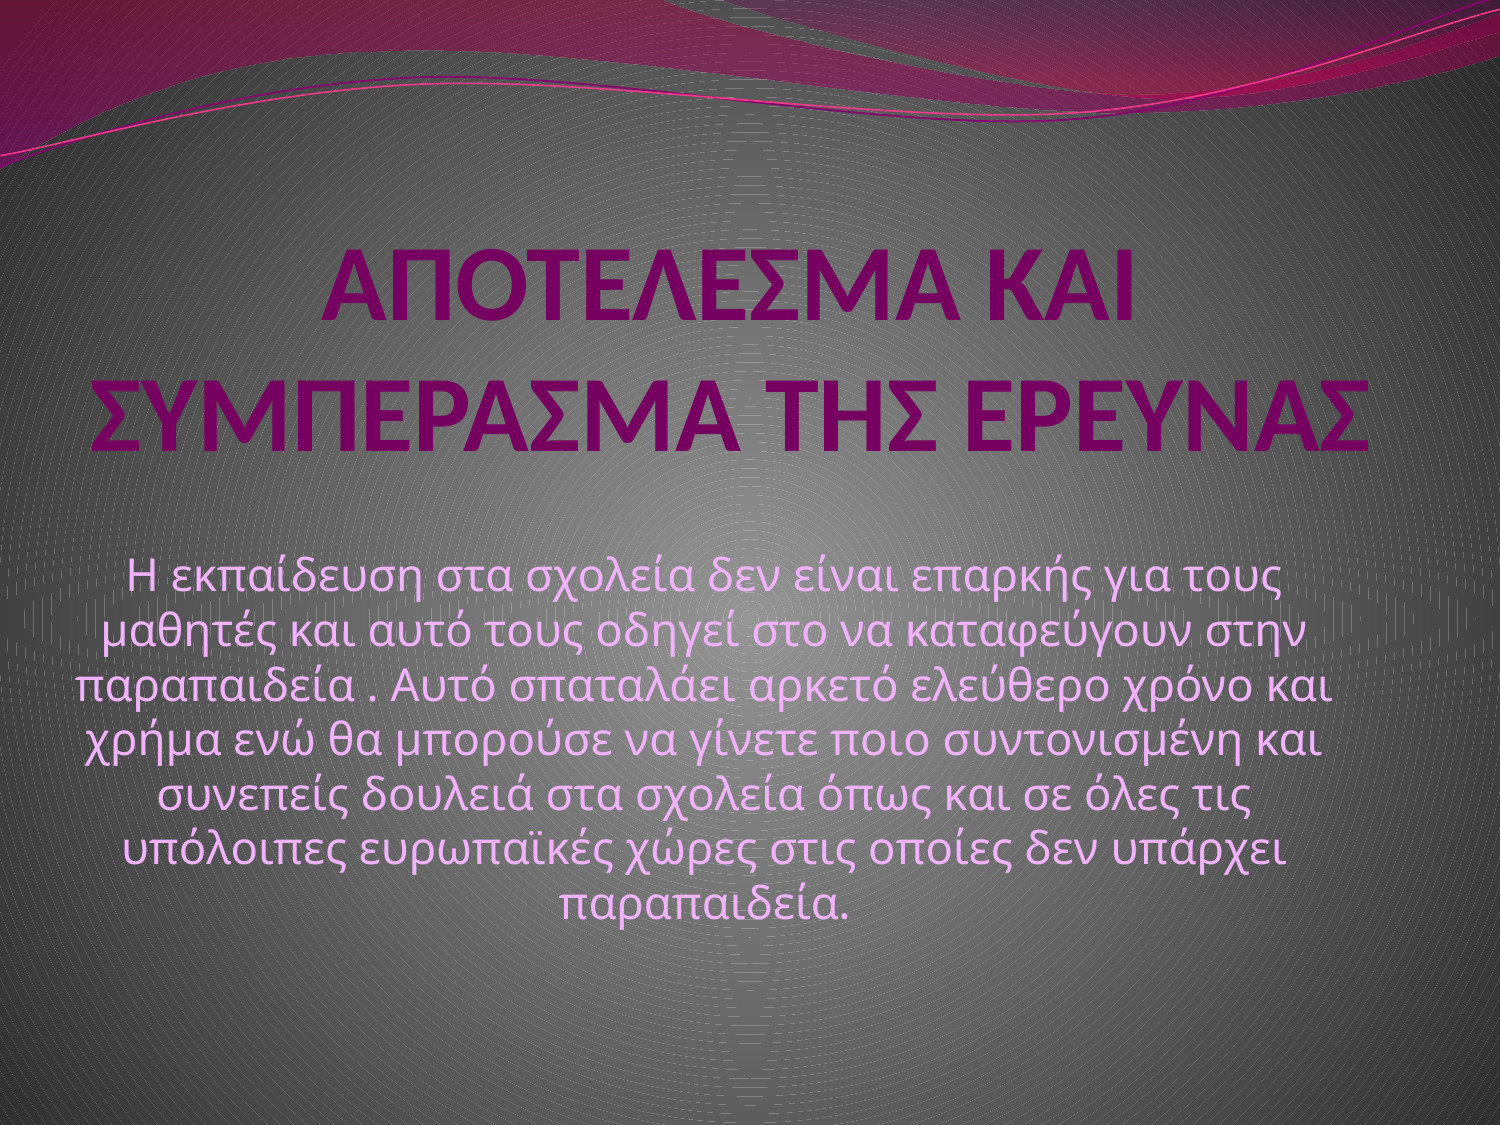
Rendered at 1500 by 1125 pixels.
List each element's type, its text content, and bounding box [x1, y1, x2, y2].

subtitle Η εκπαίδευση στα σχολεία δεν είναι επαρκής για τους μαθητές και αυτό τους οδηγεί στο να καταφεύγουν στην παραπαιδεία . Αυτό σπαταλάει αρκετό ελεύθερο χρόνο και χρήμα ενώ θα μπορούσε να γίνετε ποιο συντονισμένη και συνεπείς δουλειά στα σχολεία όπως και σε όλες τις υπόλοιπες ευρωπαϊκές χώρες στις οποίες δεν υπάρχει παραπαιδεία. [64, 538, 1354, 941]
title ΑΠΟΤΕΛΕΣΜΑ ΚΑΙ ΣΥΜΠΕΡΑΣΜΑ ΤΗΣ ΕΡΕΥΝΑΣ [88, 172, 1377, 473]
